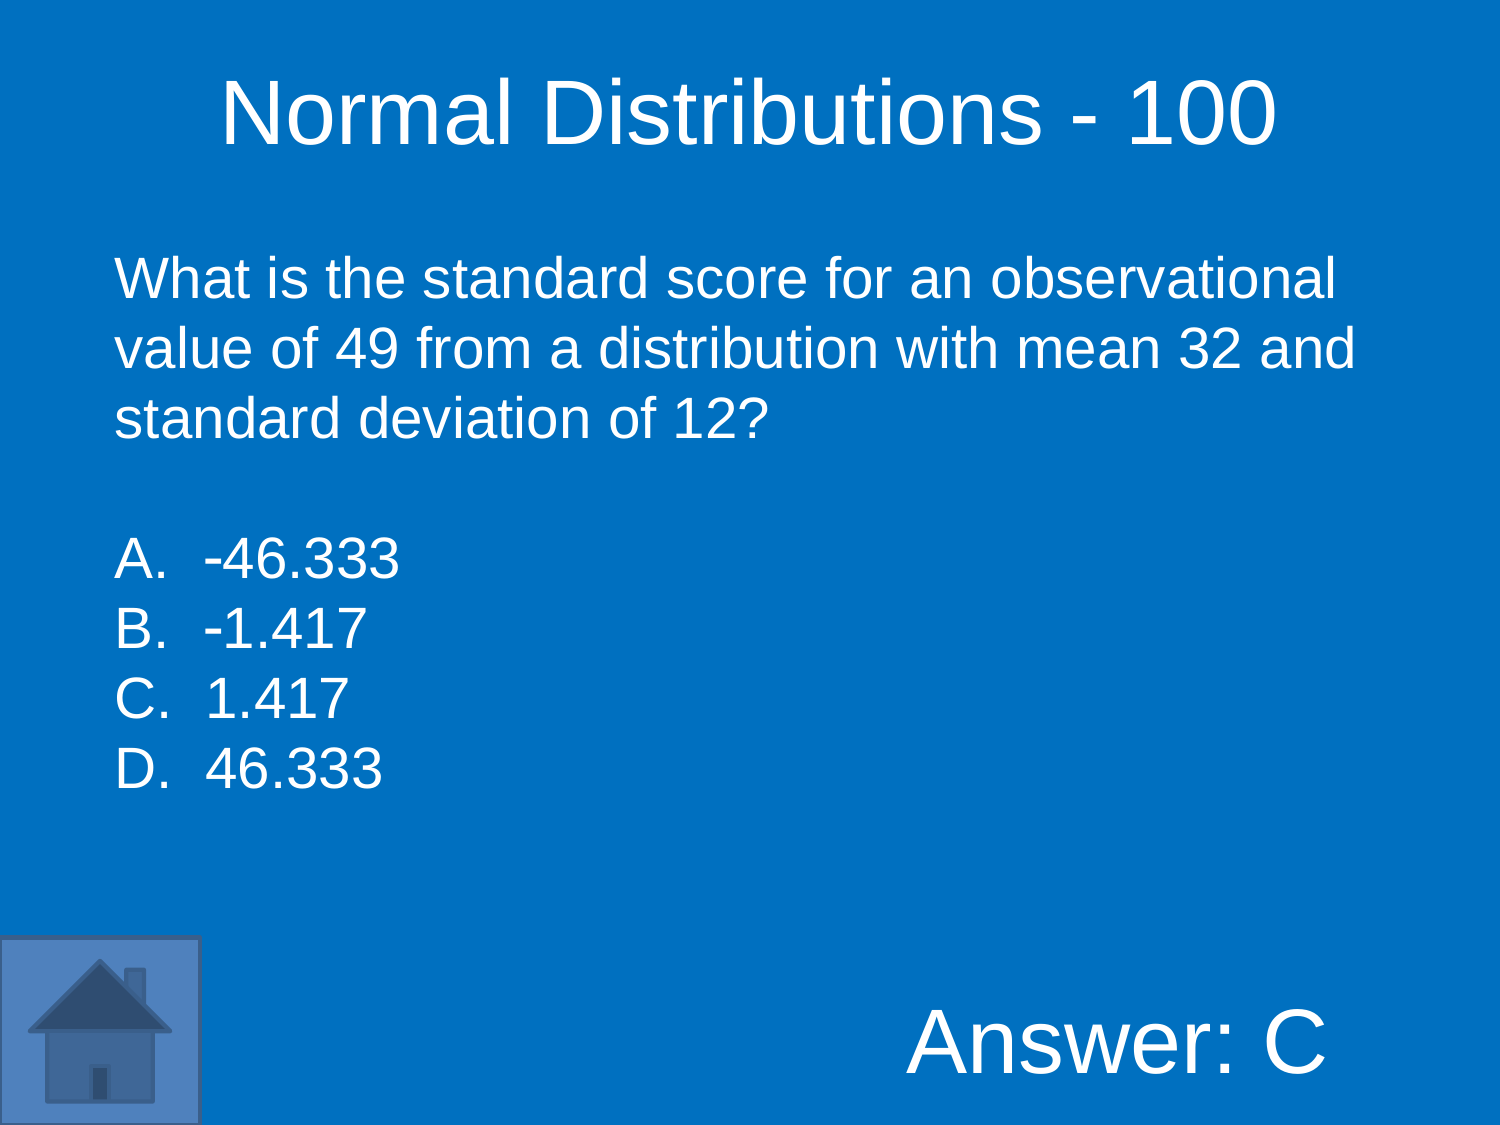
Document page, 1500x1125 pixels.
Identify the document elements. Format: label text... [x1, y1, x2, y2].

text_box What is the standard score for an observational value of 49 from a distribution with mean 32 and standard deviation of 12? 46.333 1.417 1.417 46.333 [99, 232, 1400, 808]
text_box Answer: C [891, 974, 1442, 1100]
text_box Normal Distributions - 100 [74, 45, 1425, 233]
text_box [0, 935, 202, 1125]
